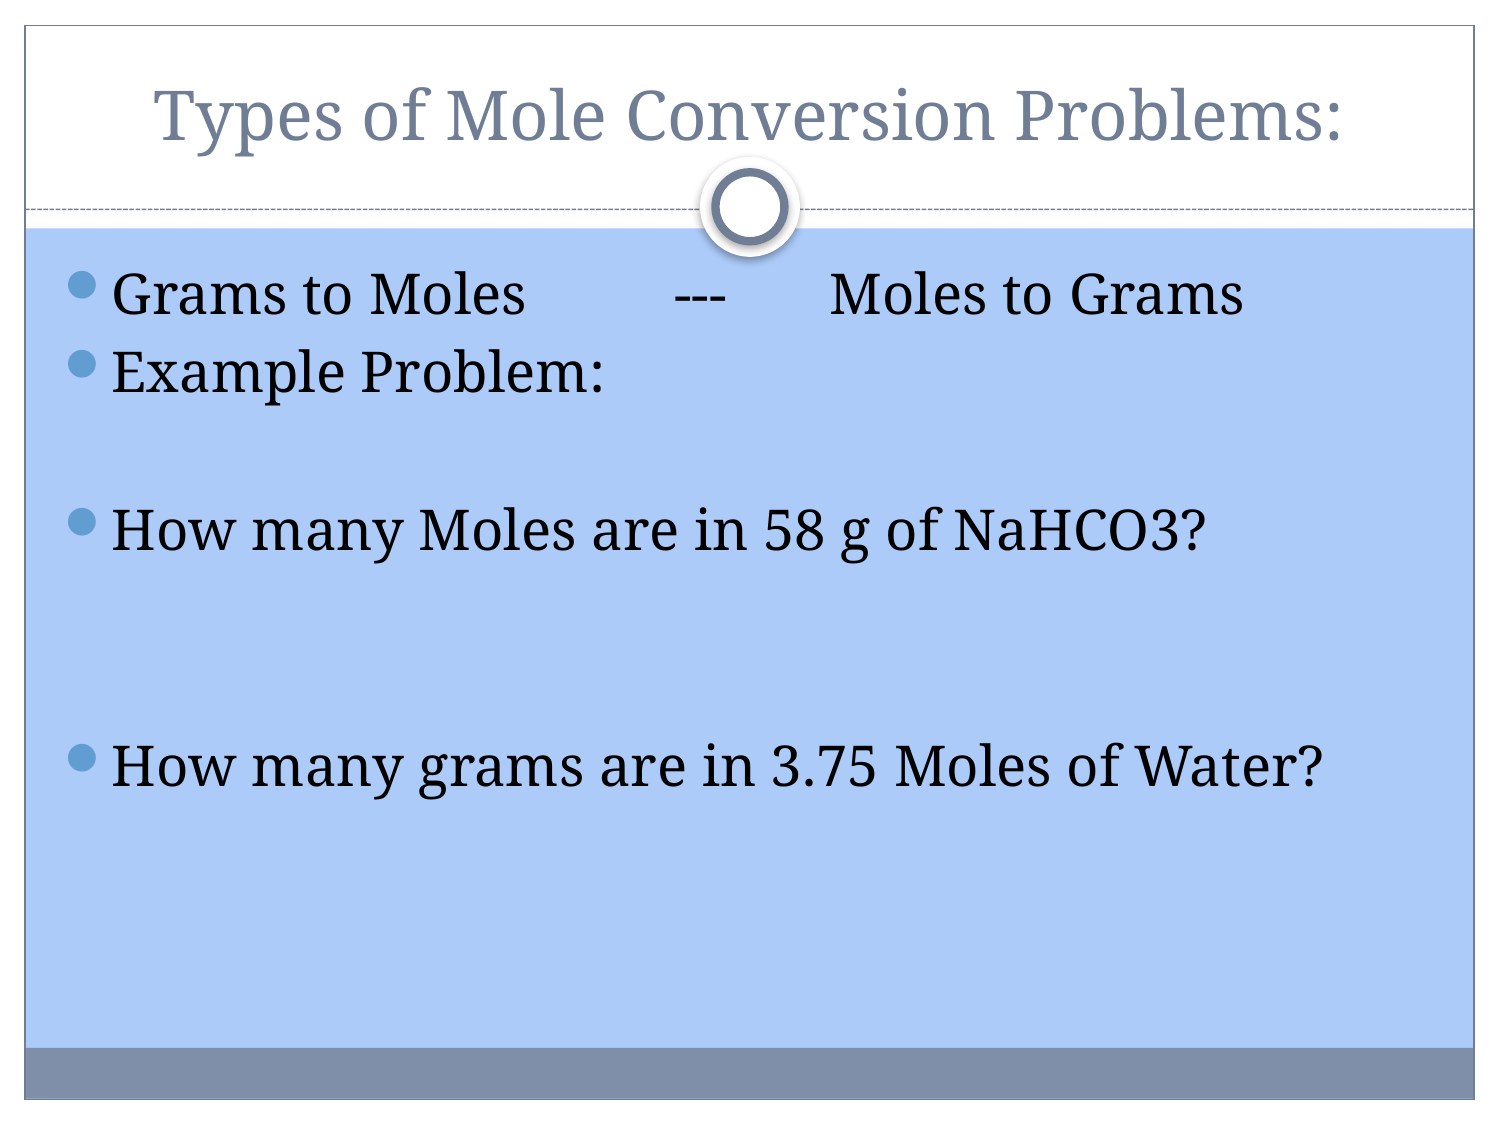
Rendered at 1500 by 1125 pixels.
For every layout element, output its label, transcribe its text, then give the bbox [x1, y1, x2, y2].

title Types of Mole Conversion Problems: [49, 37, 1450, 162]
list Grams to Moles --- Moles to Grams Example Problem: How many Moles are in 58 g of NaHCO3? How many grams are in 3.75 Moles of Water? [49, 250, 1445, 1001]
